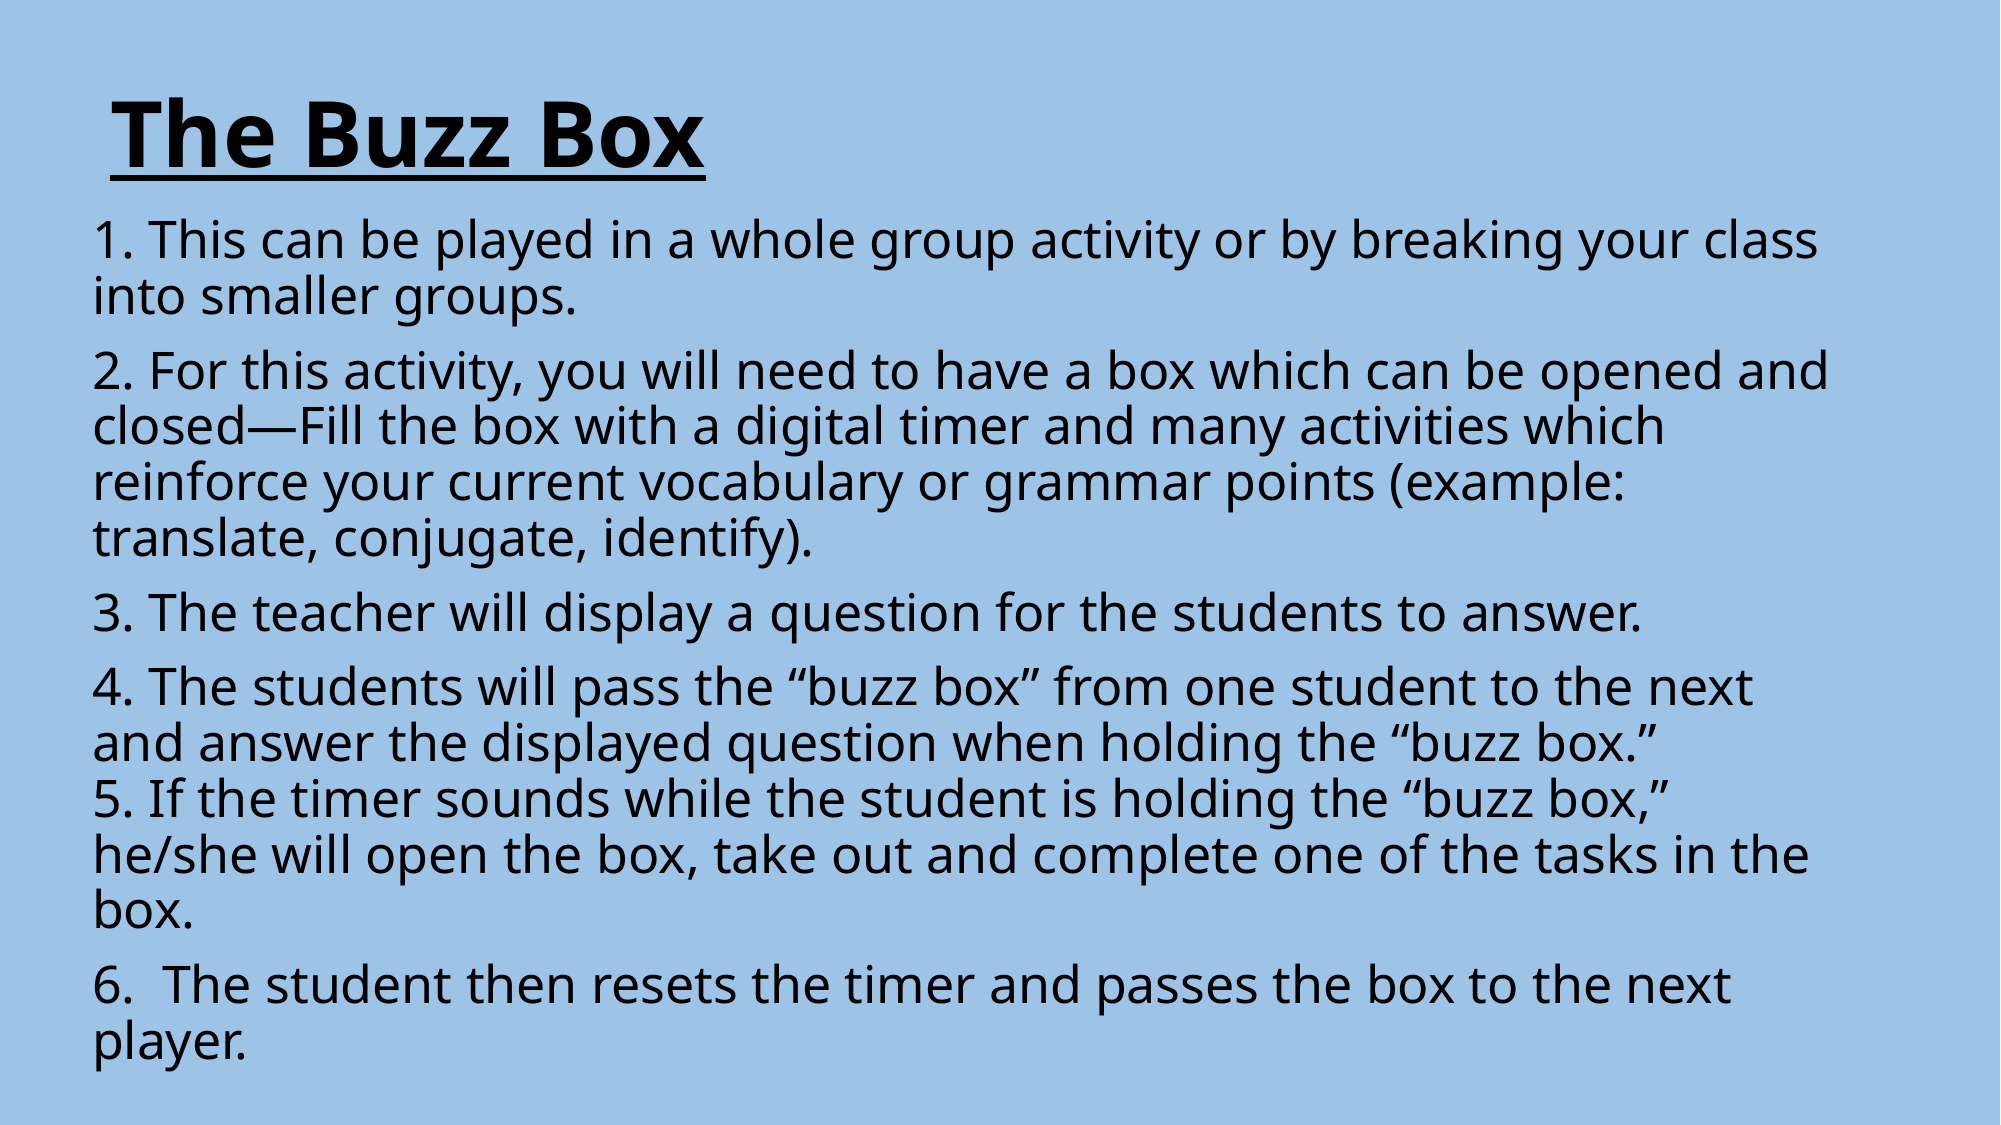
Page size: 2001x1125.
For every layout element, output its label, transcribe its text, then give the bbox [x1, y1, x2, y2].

list 1. This can be played in a whole group activity or by breaking your class into smaller groups. 2. For this activity, you will need to have a box which can be opened and closed—Fill the box with a digital timer and many activities which reinforce your current vocabulary or grammar points (example: translate, conjugate, identify). 3. The teacher will display a question for the students to answer. 4. The students will pass the “buzz box” from one student to the next and answer the displayed question when holding the “buzz box.” 5. If the timer sounds while the student is holding the “buzz box,” he/she will open the box, take out and complete one of the tasks in the box. 6. The student then resets the timer and passes the box to the next player. [77, 206, 1863, 1079]
title The Buzz Box [94, 47, 1820, 206]
